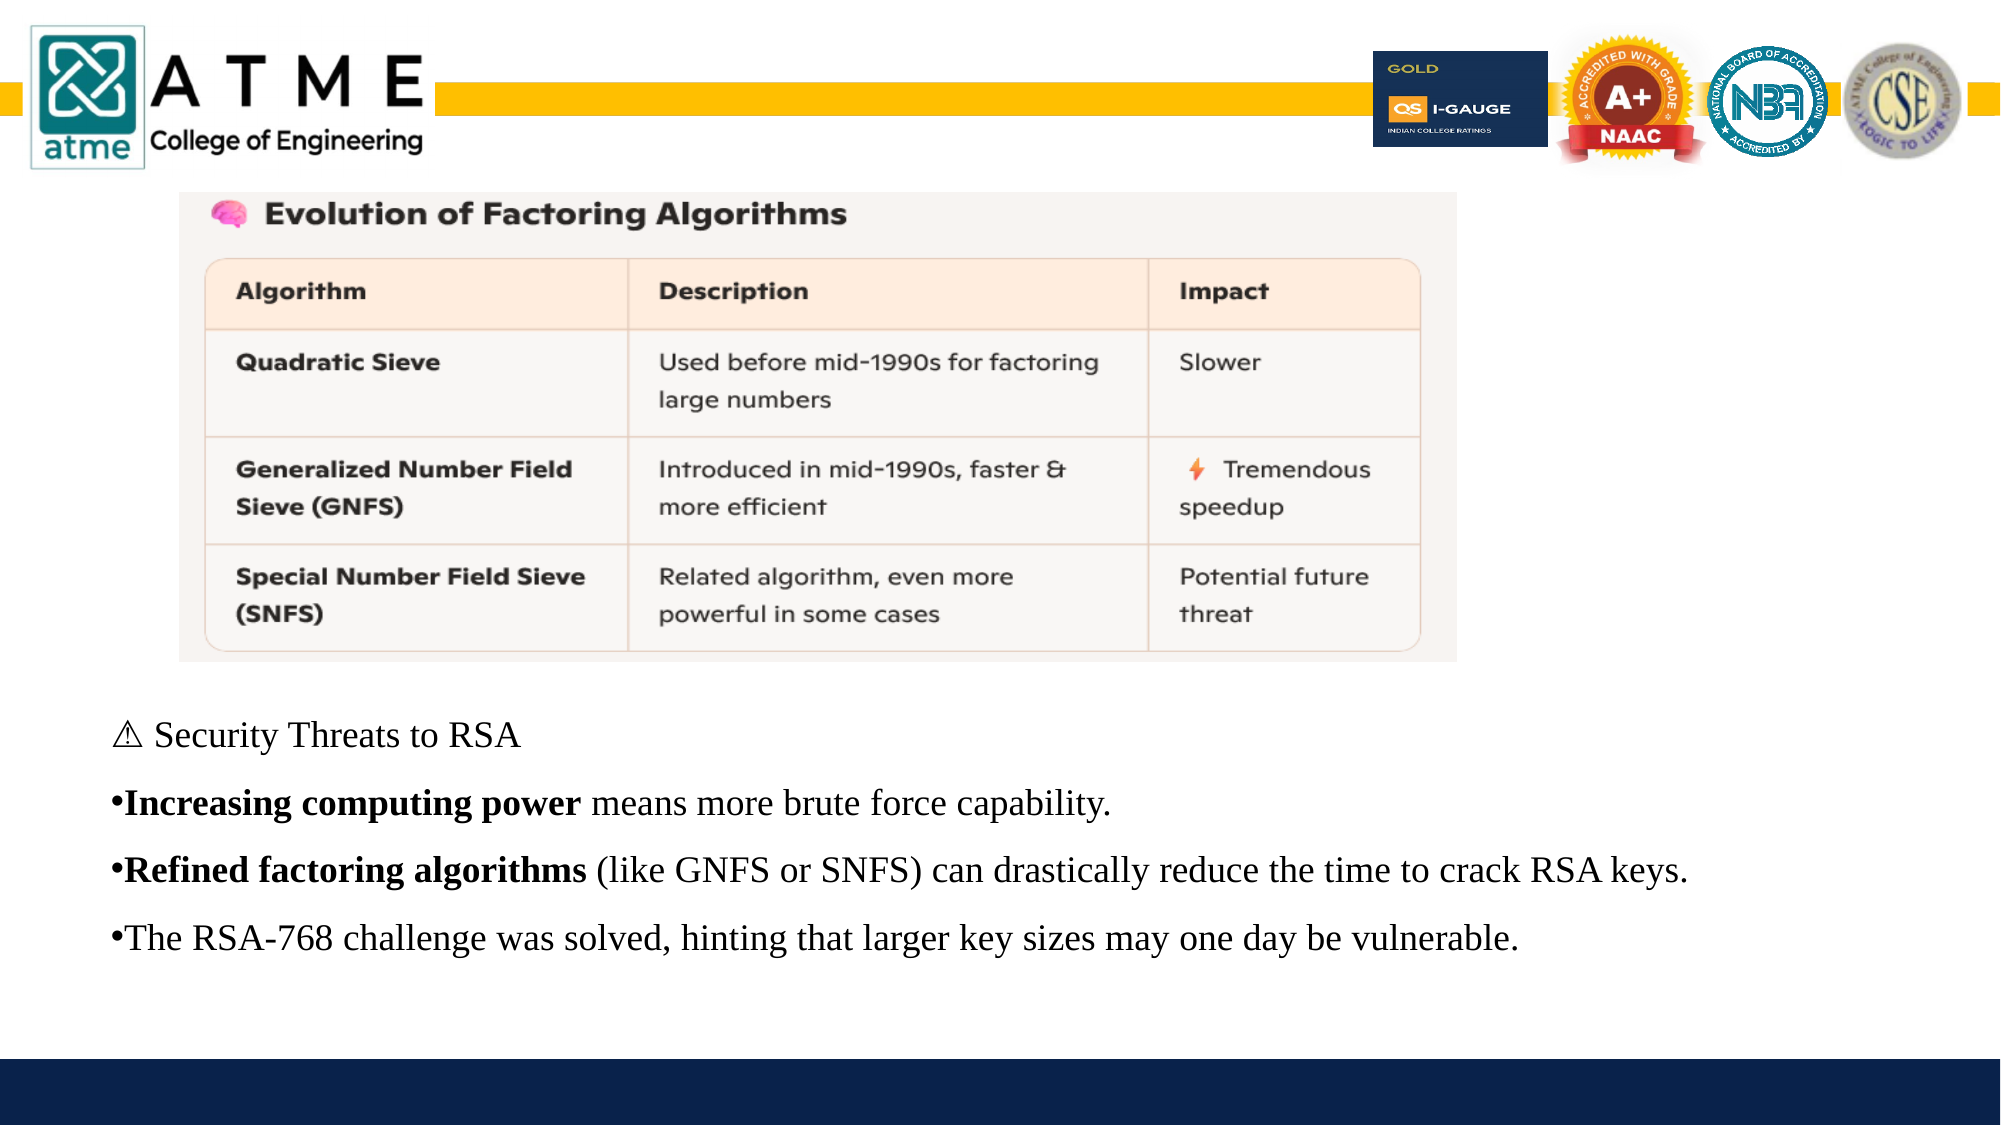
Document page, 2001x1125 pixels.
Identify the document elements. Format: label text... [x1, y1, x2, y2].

picture [22, 15, 435, 178]
picture [0, 1059, 2001, 1125]
picture [1373, 20, 1828, 180]
picture [179, 192, 1457, 662]
text_box ⚠️ Security Threats to RSA Increasing computing power means more brute force capability. Refined factoring algorithms (like GNFS or SNFS) can drastically reduce the time to crack RSA keys. The RSA-768 challenge was solved, hinting that larger key sizes may one day be vulnerable. [96, 635, 1846, 1033]
picture [1840, 26, 1968, 176]
